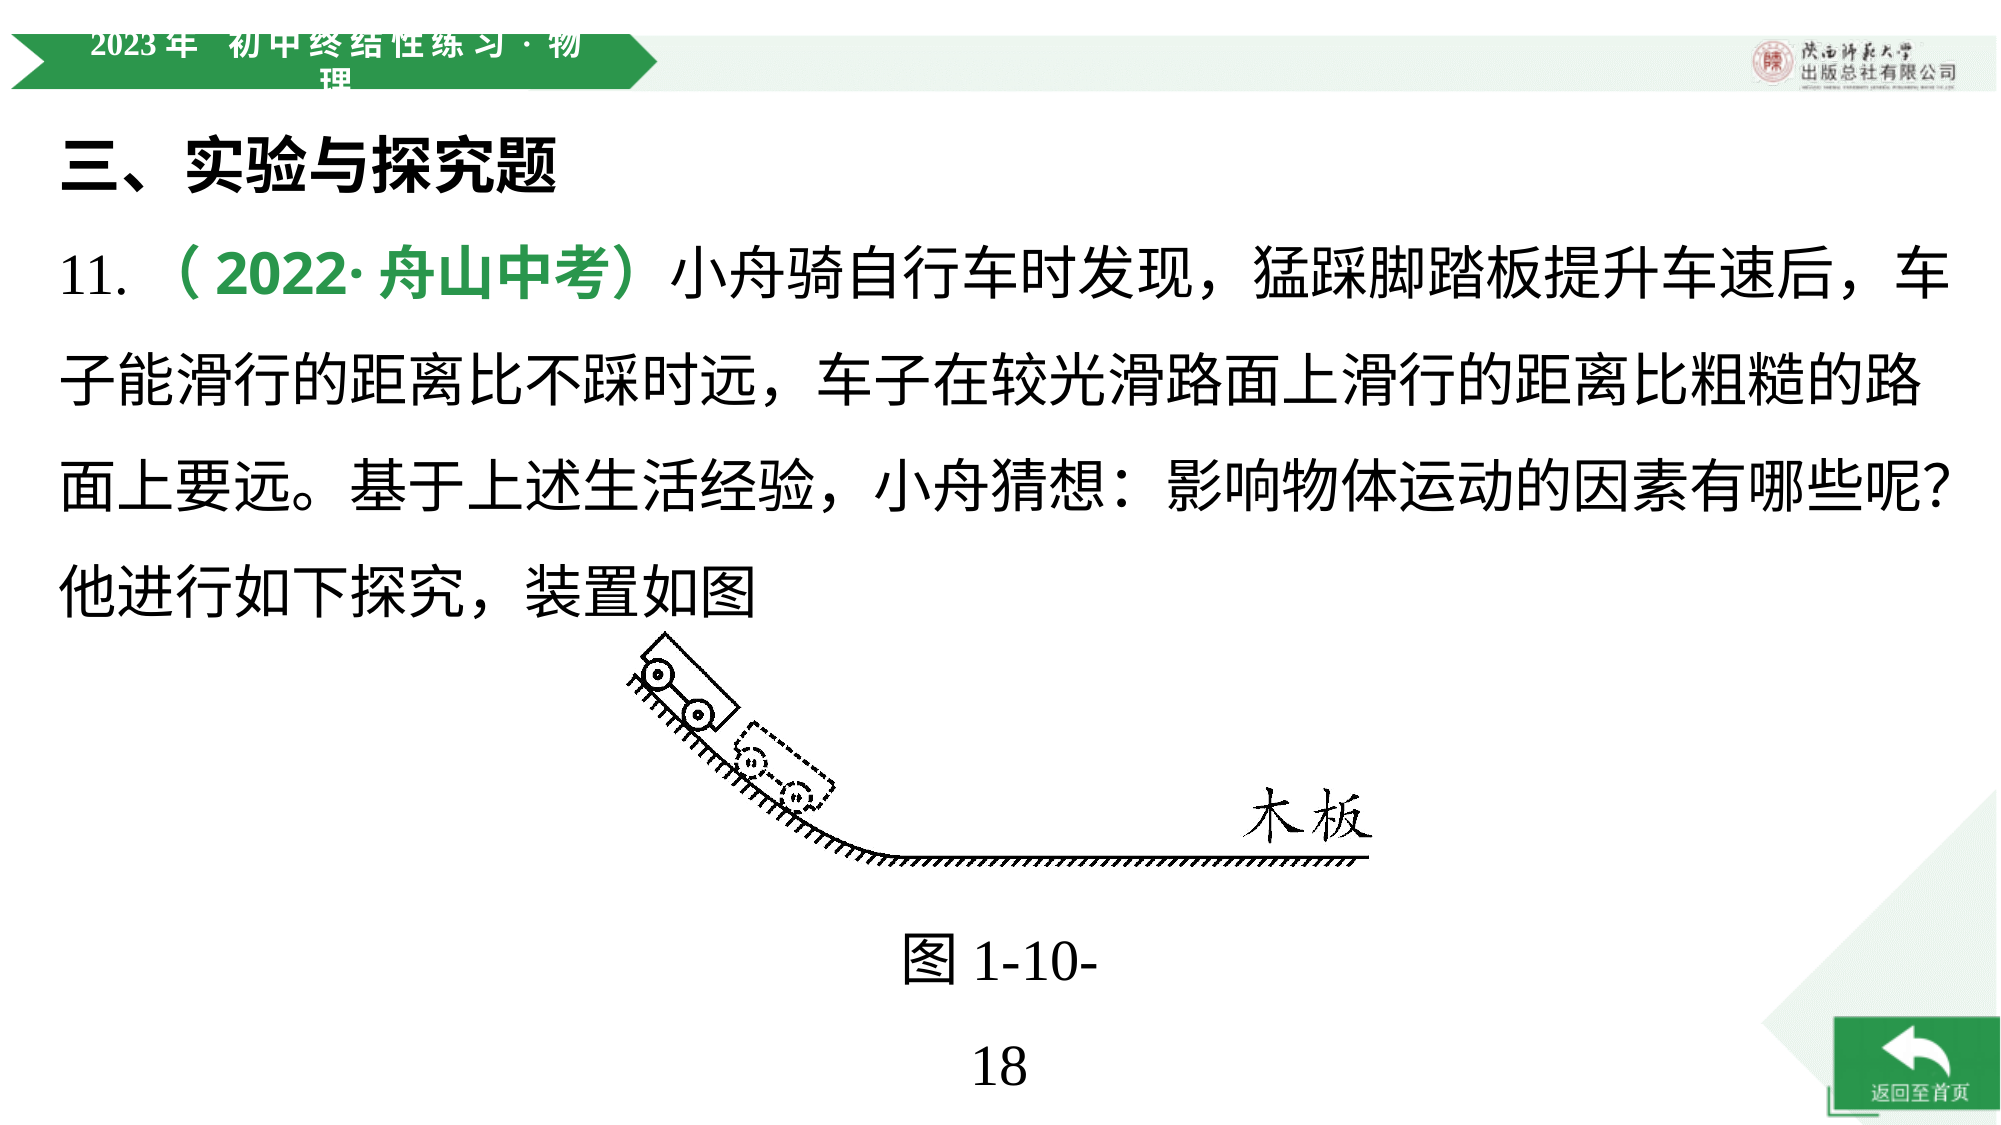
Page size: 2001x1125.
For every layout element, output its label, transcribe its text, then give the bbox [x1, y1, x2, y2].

text_box 图1-10-18 [871, 887, 1128, 1051]
picture [0, 0, 2001, 1125]
text_box 三、实验与探究题 [58, 88, 1941, 260]
